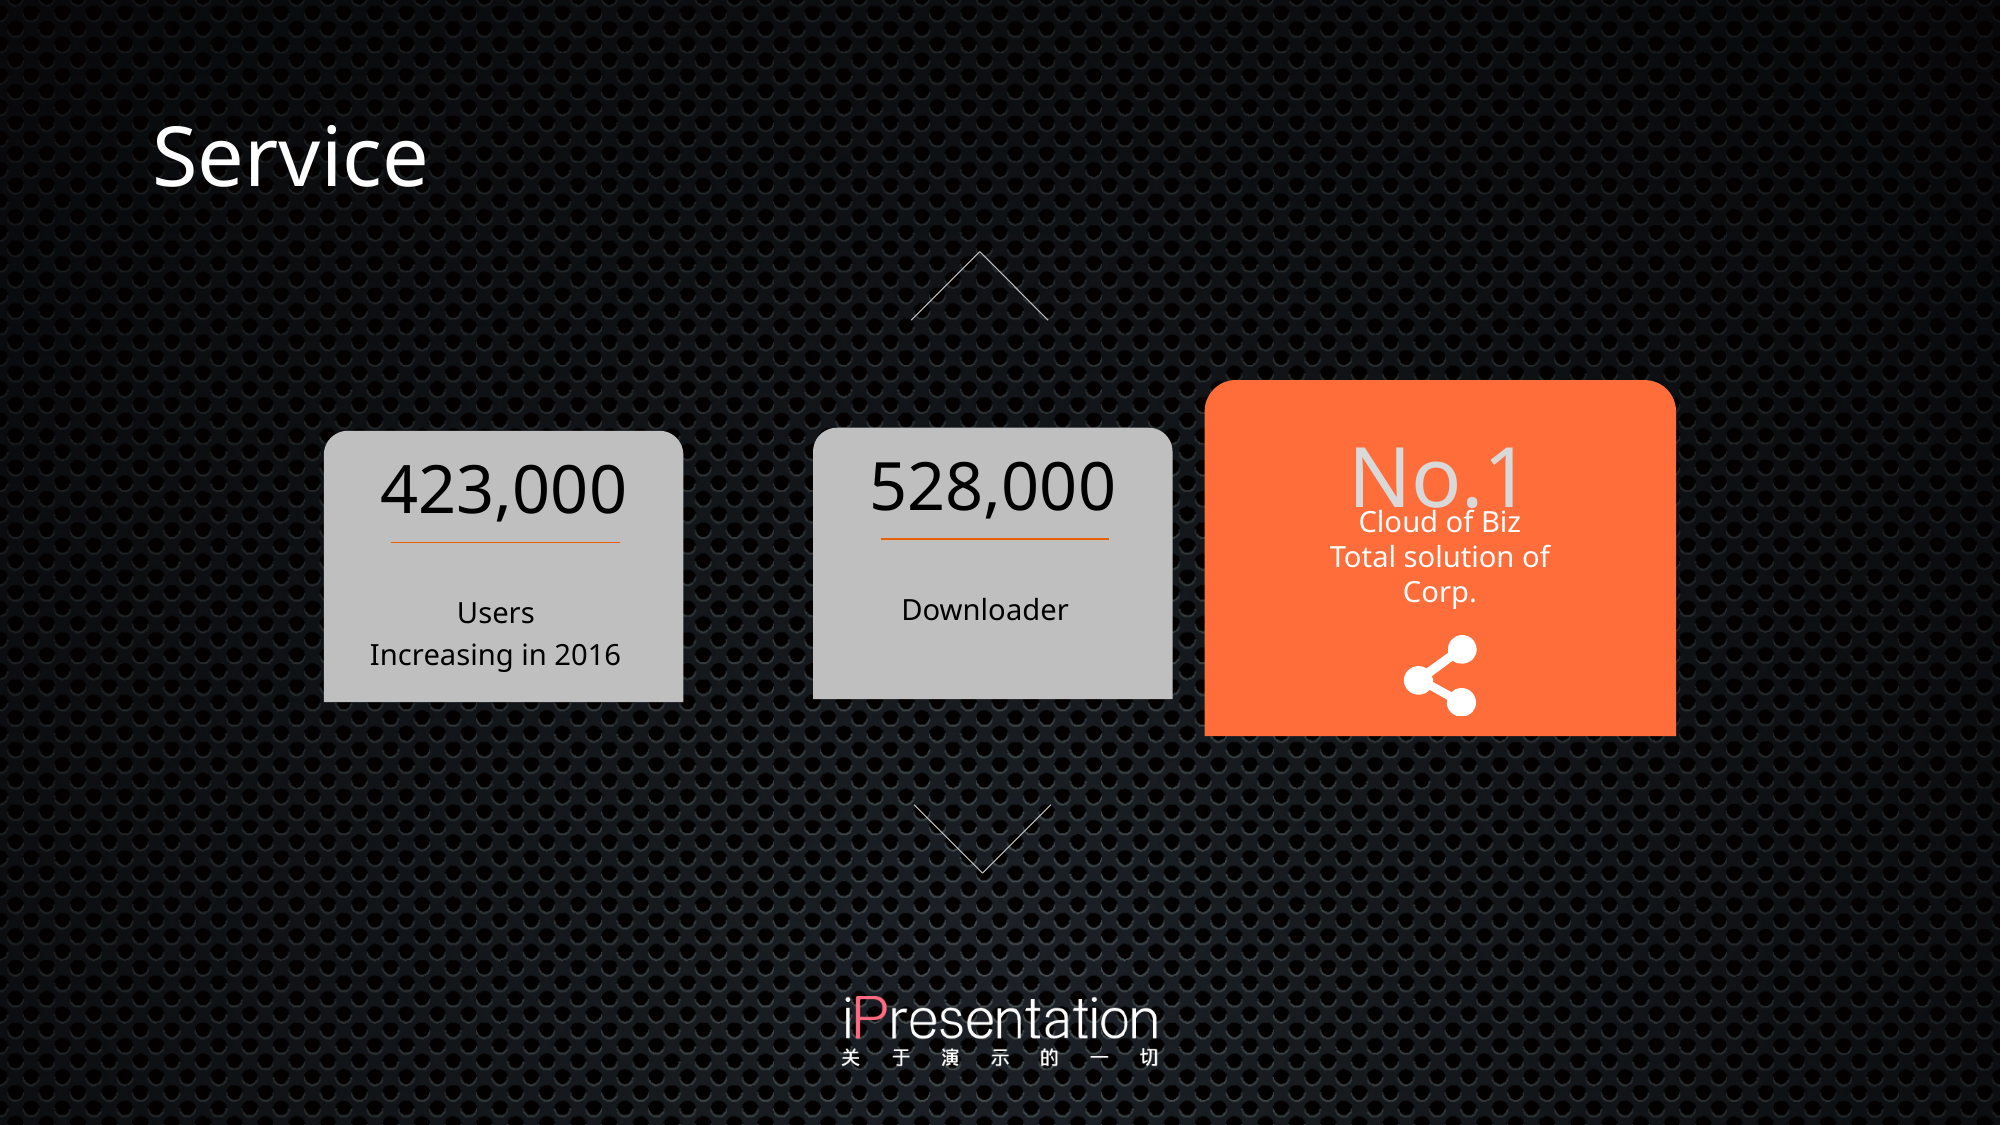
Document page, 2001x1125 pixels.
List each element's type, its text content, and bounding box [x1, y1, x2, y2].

picture [0, 0, 2000, 1125]
text_box [322, 429, 685, 704]
text_box Cloud of Biz Total solution of Corp. [1278, 495, 1602, 616]
text_box Downloader [823, 566, 1147, 634]
text_box [812, 426, 1174, 701]
text_box Increasing in 2016 [333, 611, 658, 679]
text_box [1203, 378, 1678, 738]
text_box 528,000 [854, 436, 1132, 531]
text_box Users [333, 569, 658, 611]
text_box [907, 227, 1004, 345]
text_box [958, 780, 1056, 898]
text_box No.1 [1333, 416, 1547, 495]
text_box 423,000 [365, 439, 643, 535]
title Service [137, 106, 1863, 213]
